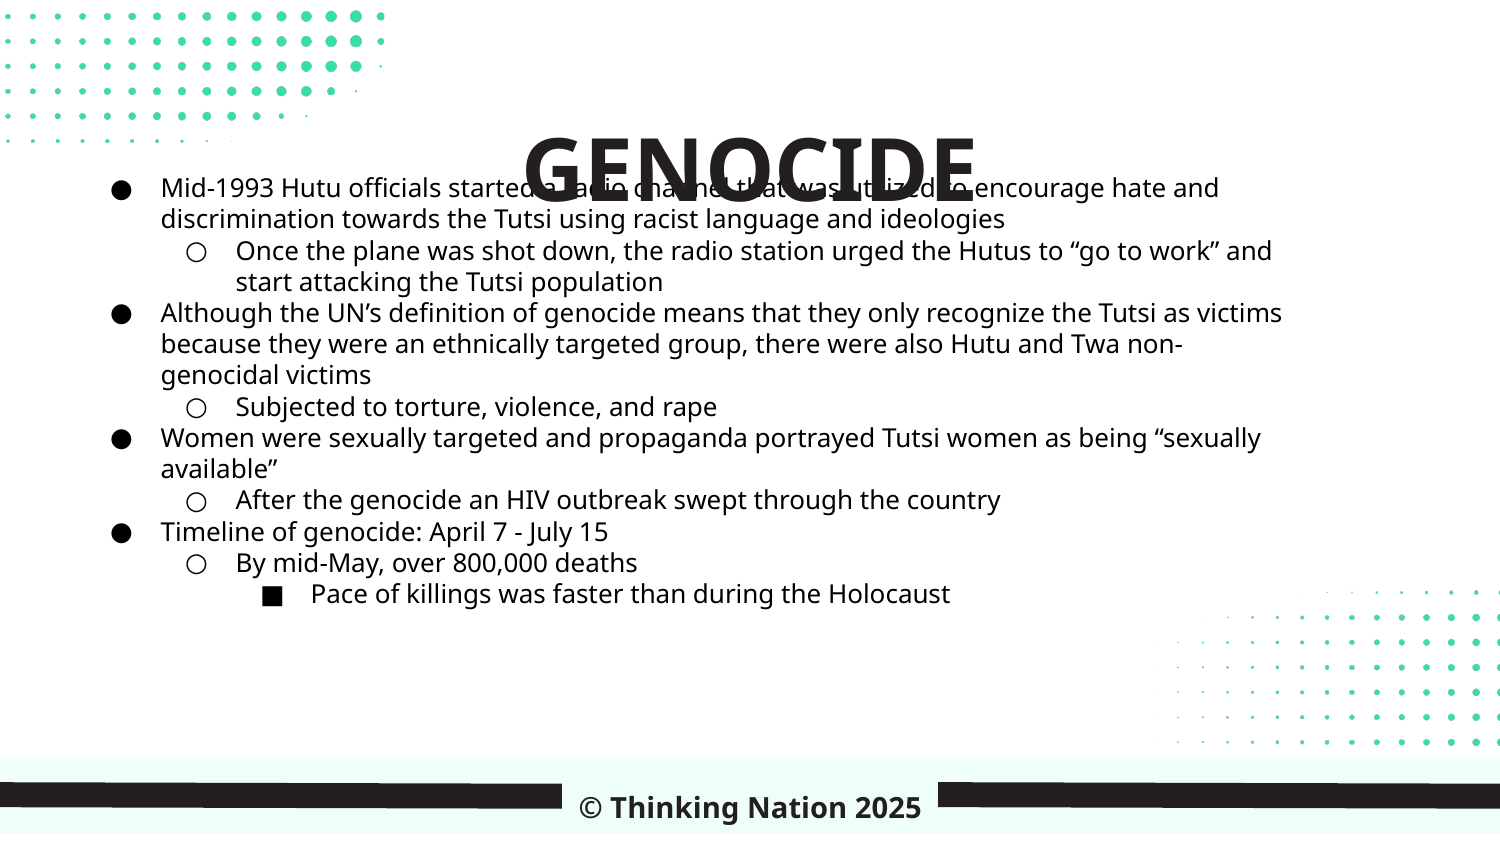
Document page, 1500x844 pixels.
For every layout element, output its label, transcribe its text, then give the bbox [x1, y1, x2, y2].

text_box GENOCIDE [209, 71, 1291, 219]
text_box [1128, 590, 1500, 755]
text_box [0, 0, 385, 144]
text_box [0, 756, 1500, 835]
text_box Mid-1993 Hutu officials started a radio channel that was utilized to encourage hate and discrimination towards the Tutsi using racist language and ideologies Once the plane was shot down, the radio station urged the Hutus to “go to work” and start attacking the Tutsi population Although the UN’s definition of genocide means that they only recognize the Tutsi as victims because they were an ethnically targeted group, there were also Hutu and Twa non-genocidal victims Subjected to torture, violence, and rape Women were sexually targeted and propaganda portrayed Tutsi women as being “sexually available” After the genocide an HIV outbreak swept through the country Timeline of genocide: April 7 - July 15 By mid-May, over 800,000 deaths Pace of killings was faster than during the Holocaust [85, 171, 1301, 609]
